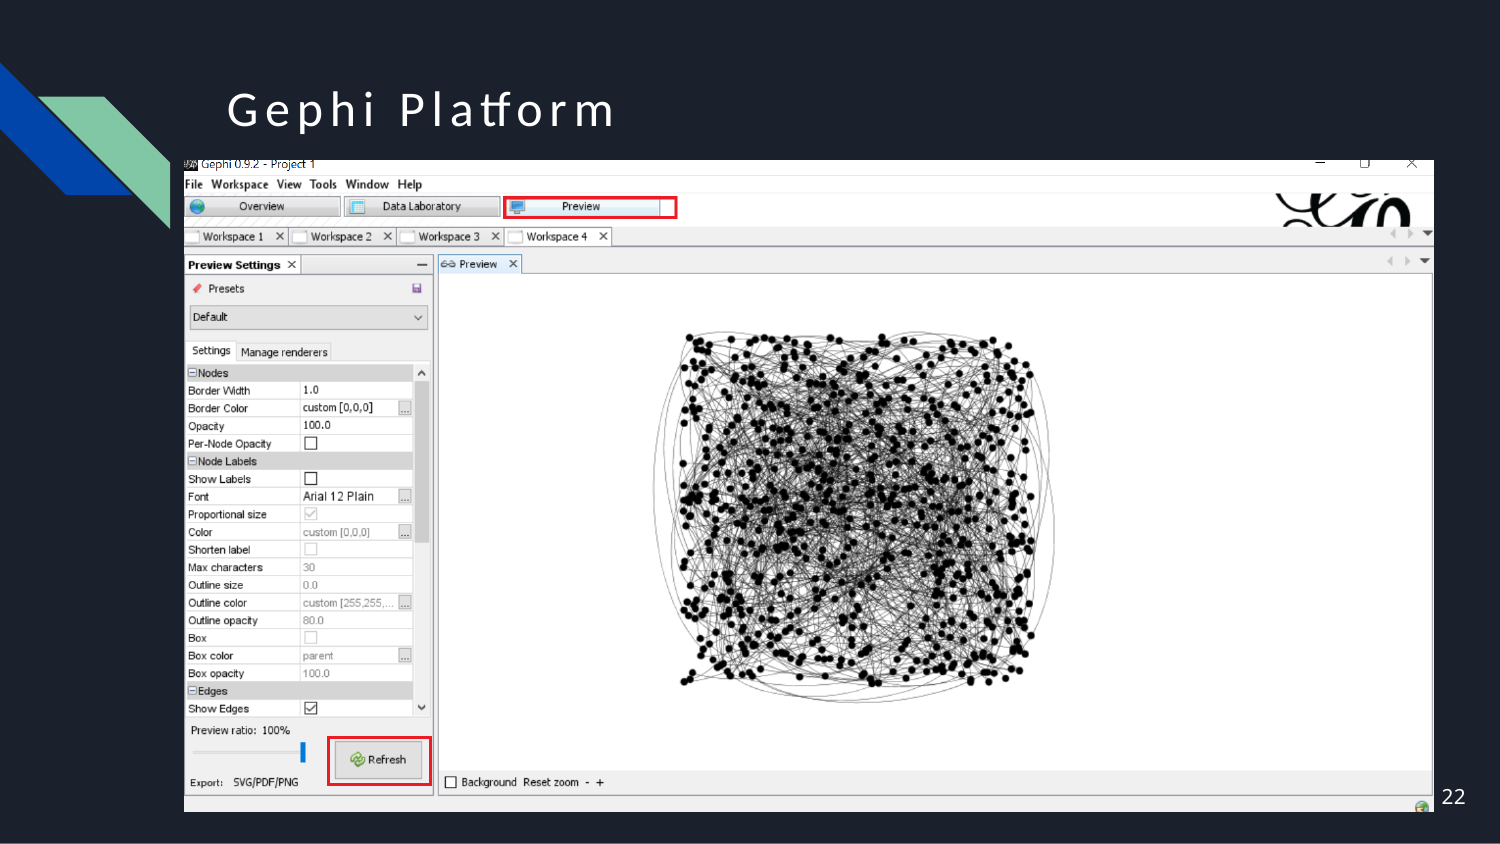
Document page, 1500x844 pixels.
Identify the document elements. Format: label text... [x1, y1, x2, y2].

slide_number 22 [1435, 782, 1473, 844]
picture [184, 160, 1434, 812]
title Gephi Platform [224, 74, 781, 158]
